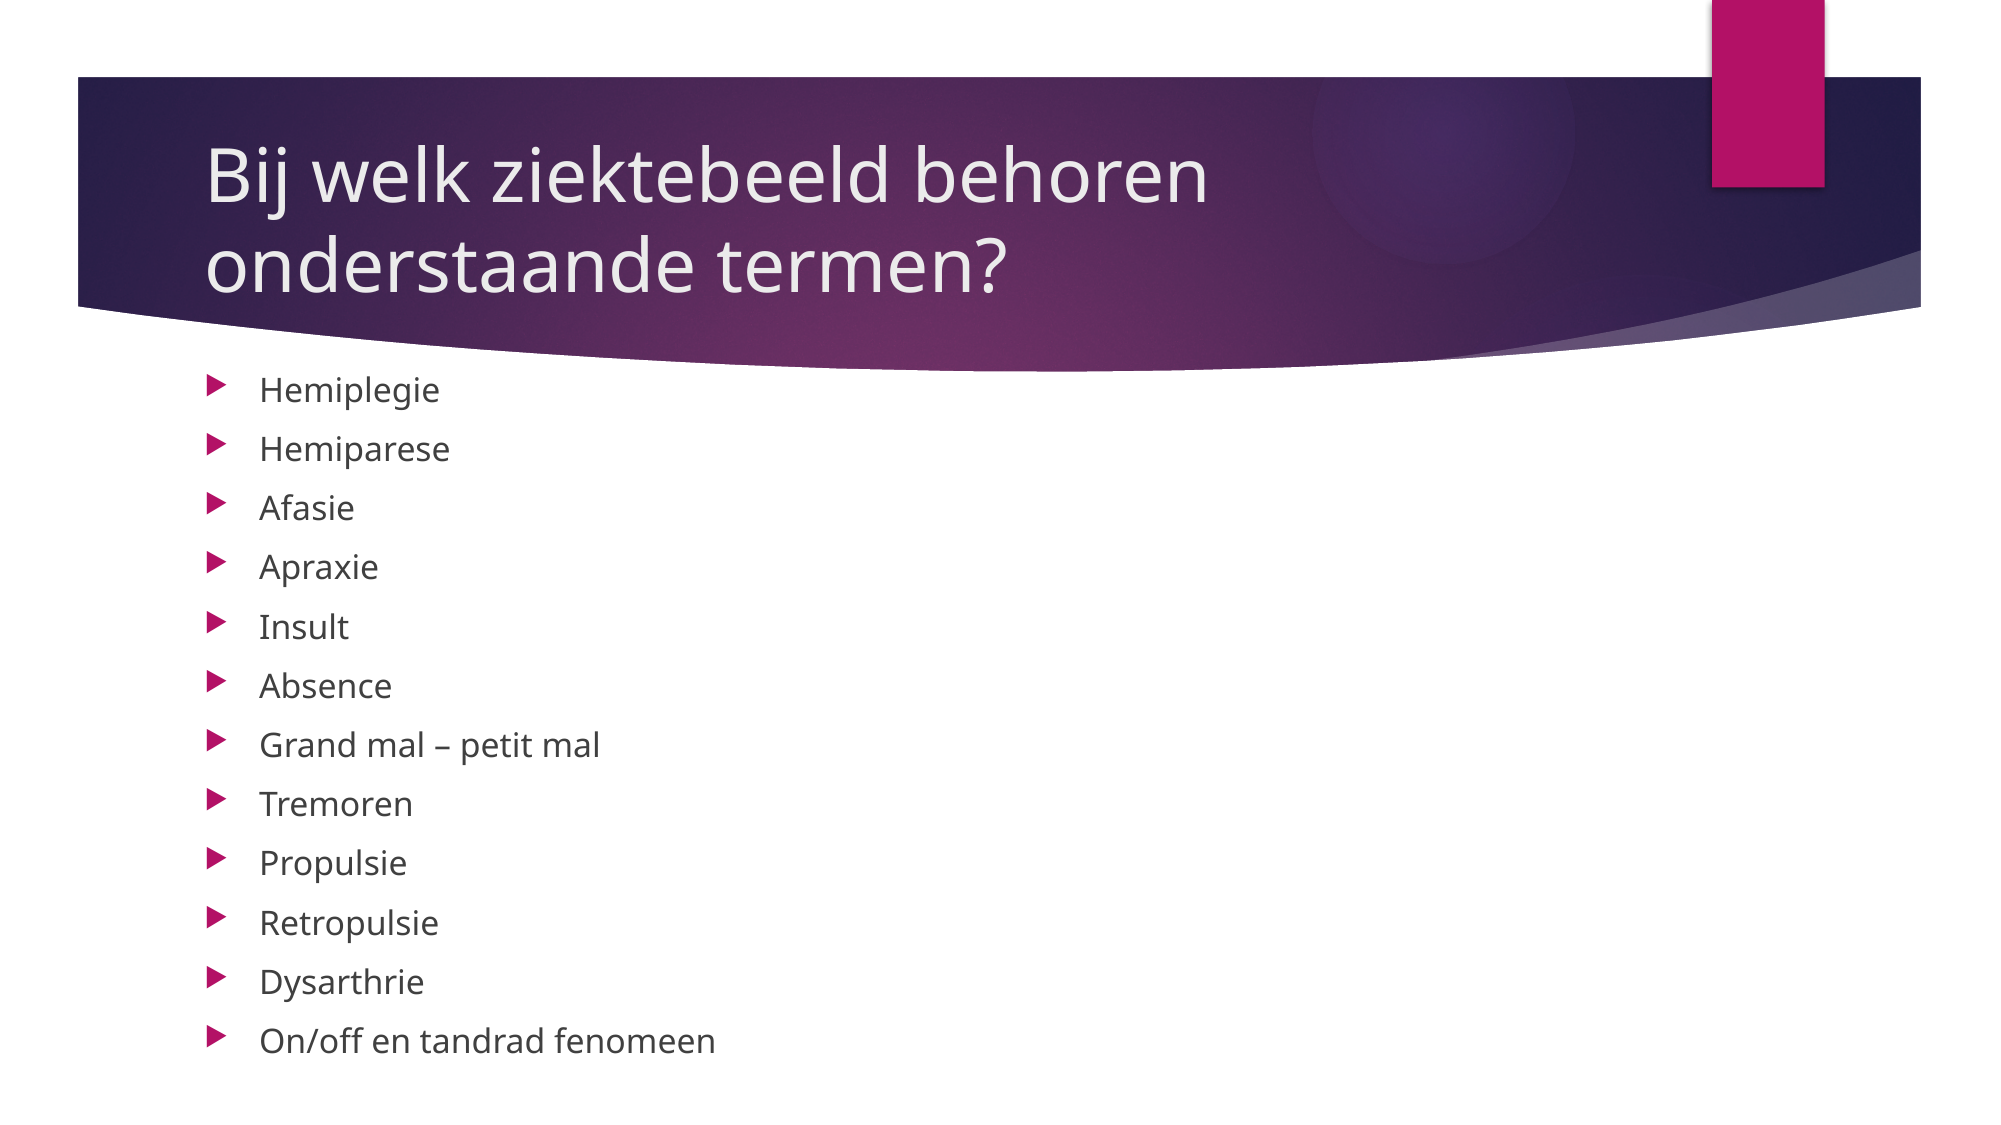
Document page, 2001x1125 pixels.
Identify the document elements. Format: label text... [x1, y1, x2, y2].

list Hemiplegie Hemiparese Afasie Apraxie Insult Absence Grand mal – petit mal Tremoren Propulsie Retropulsie Dysarthrie On/off en tandrad fenomeen [189, 361, 1638, 1075]
title Bij welk ziektebeeld behoren onderstaande termen? [189, 159, 1627, 276]
